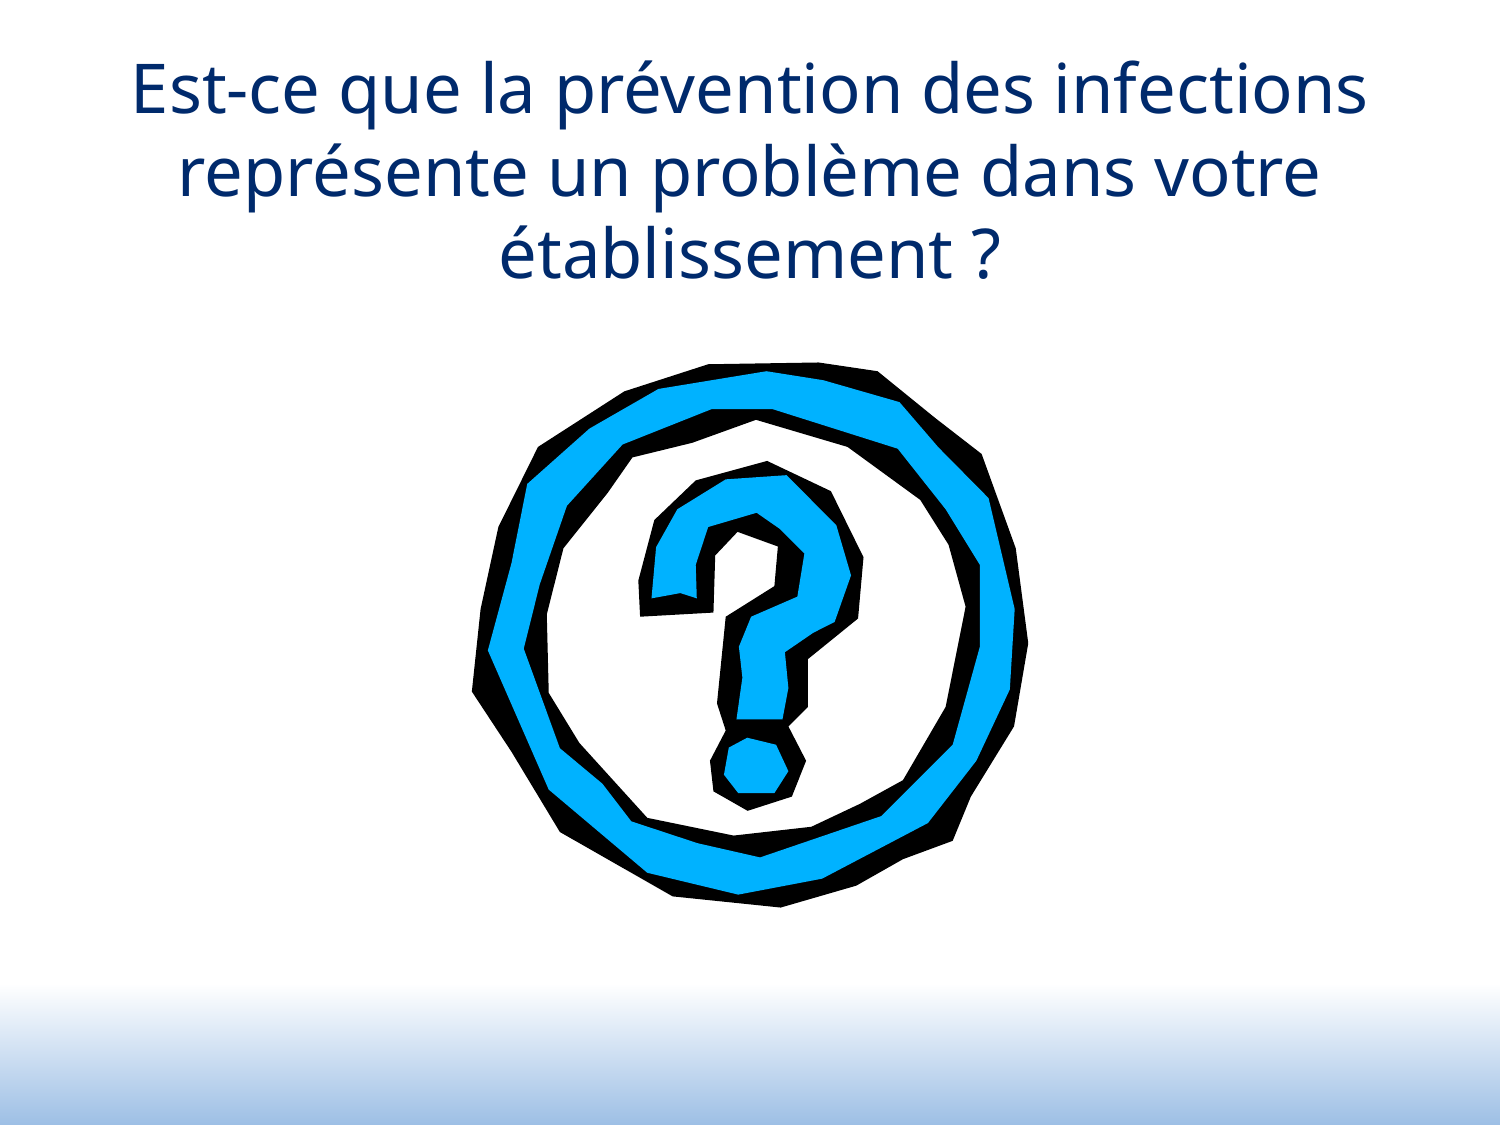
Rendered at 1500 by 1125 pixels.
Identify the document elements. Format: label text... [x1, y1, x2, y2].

title Est-ce que la prévention des infections représente un problème dans votre établissement ? [103, 59, 1397, 278]
picture [471, 362, 1029, 908]
